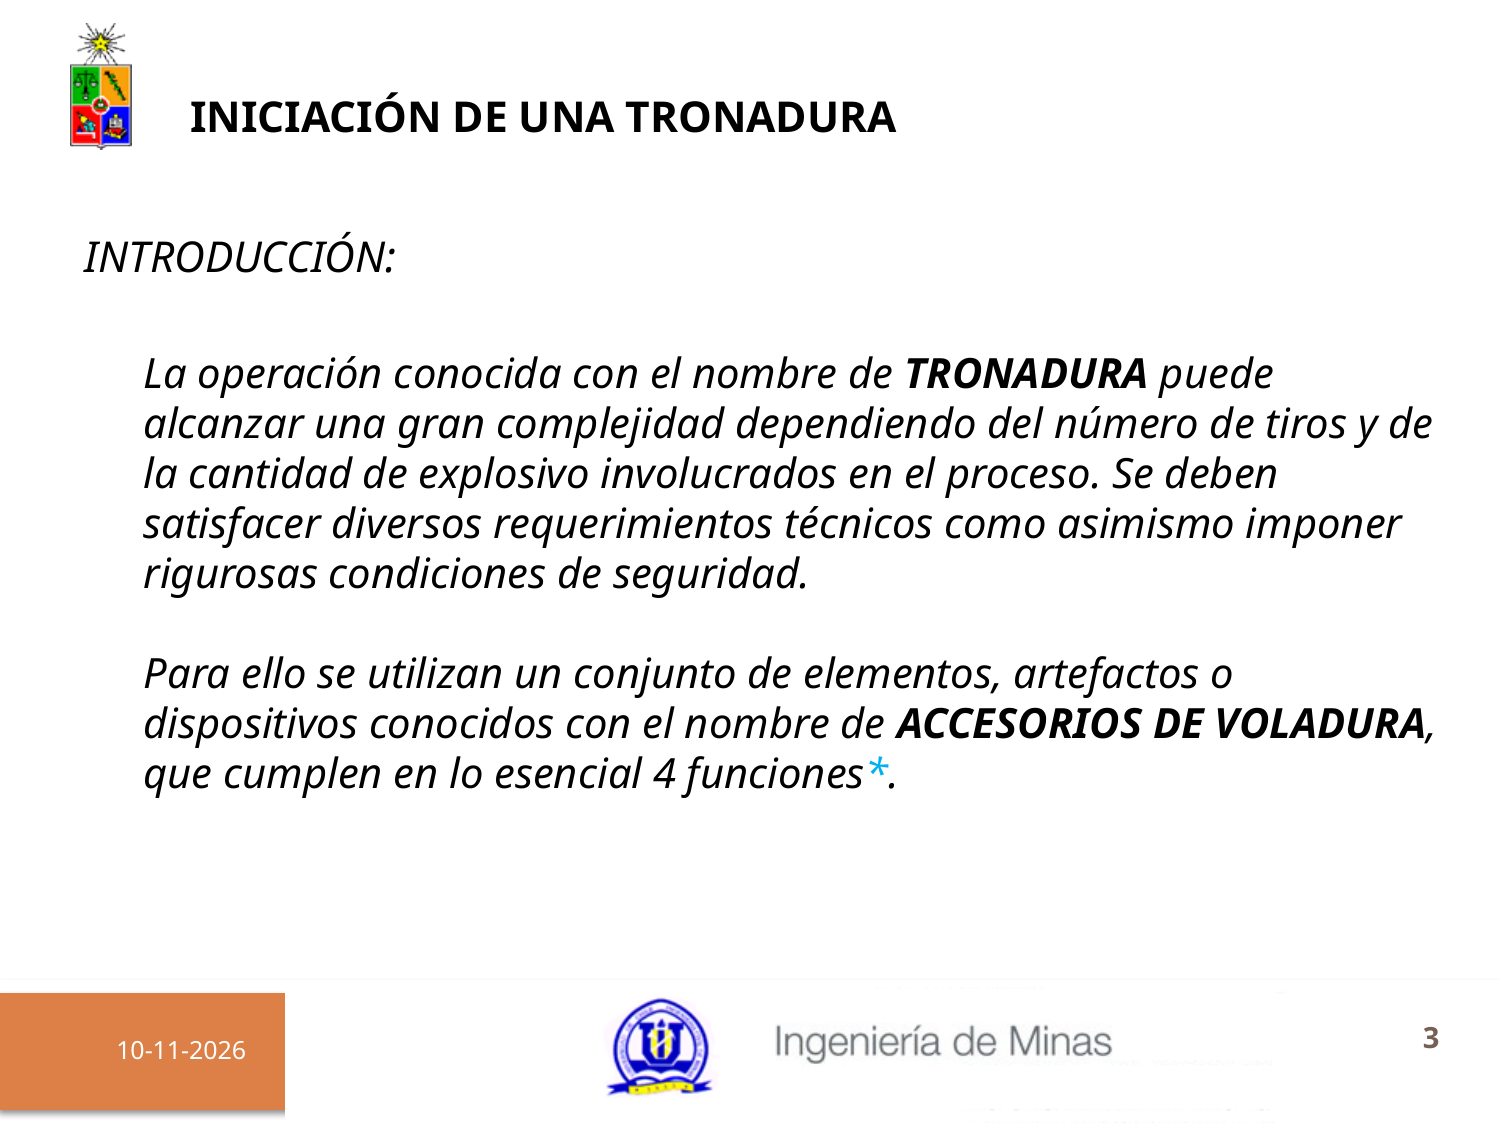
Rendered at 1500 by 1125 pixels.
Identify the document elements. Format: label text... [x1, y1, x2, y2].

picture [69, 23, 132, 151]
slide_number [12, 995, 279, 1108]
picture [285, 980, 1500, 1125]
text_box La operación conocida con el nombre de TRONADURA puede alcanzar una gran complejidad dependiendo del número de tiros y de la cantidad de explosivo involucrados en el proceso. Se deben satisfacer diversos requerimientos técnicos como asimismo imponer rigurosas condiciones de seguridad. Para ello se utilizan un conjunto de elementos, artefactos o dispositivos conocidos con el nombre de ACCESORIOS DE VOLADURA, que cumplen en lo esencial 4 funciones*. [128, 339, 1454, 855]
text_box Iniciación de una tronadura [175, 81, 1266, 148]
text_box Introducción: [70, 222, 1161, 289]
